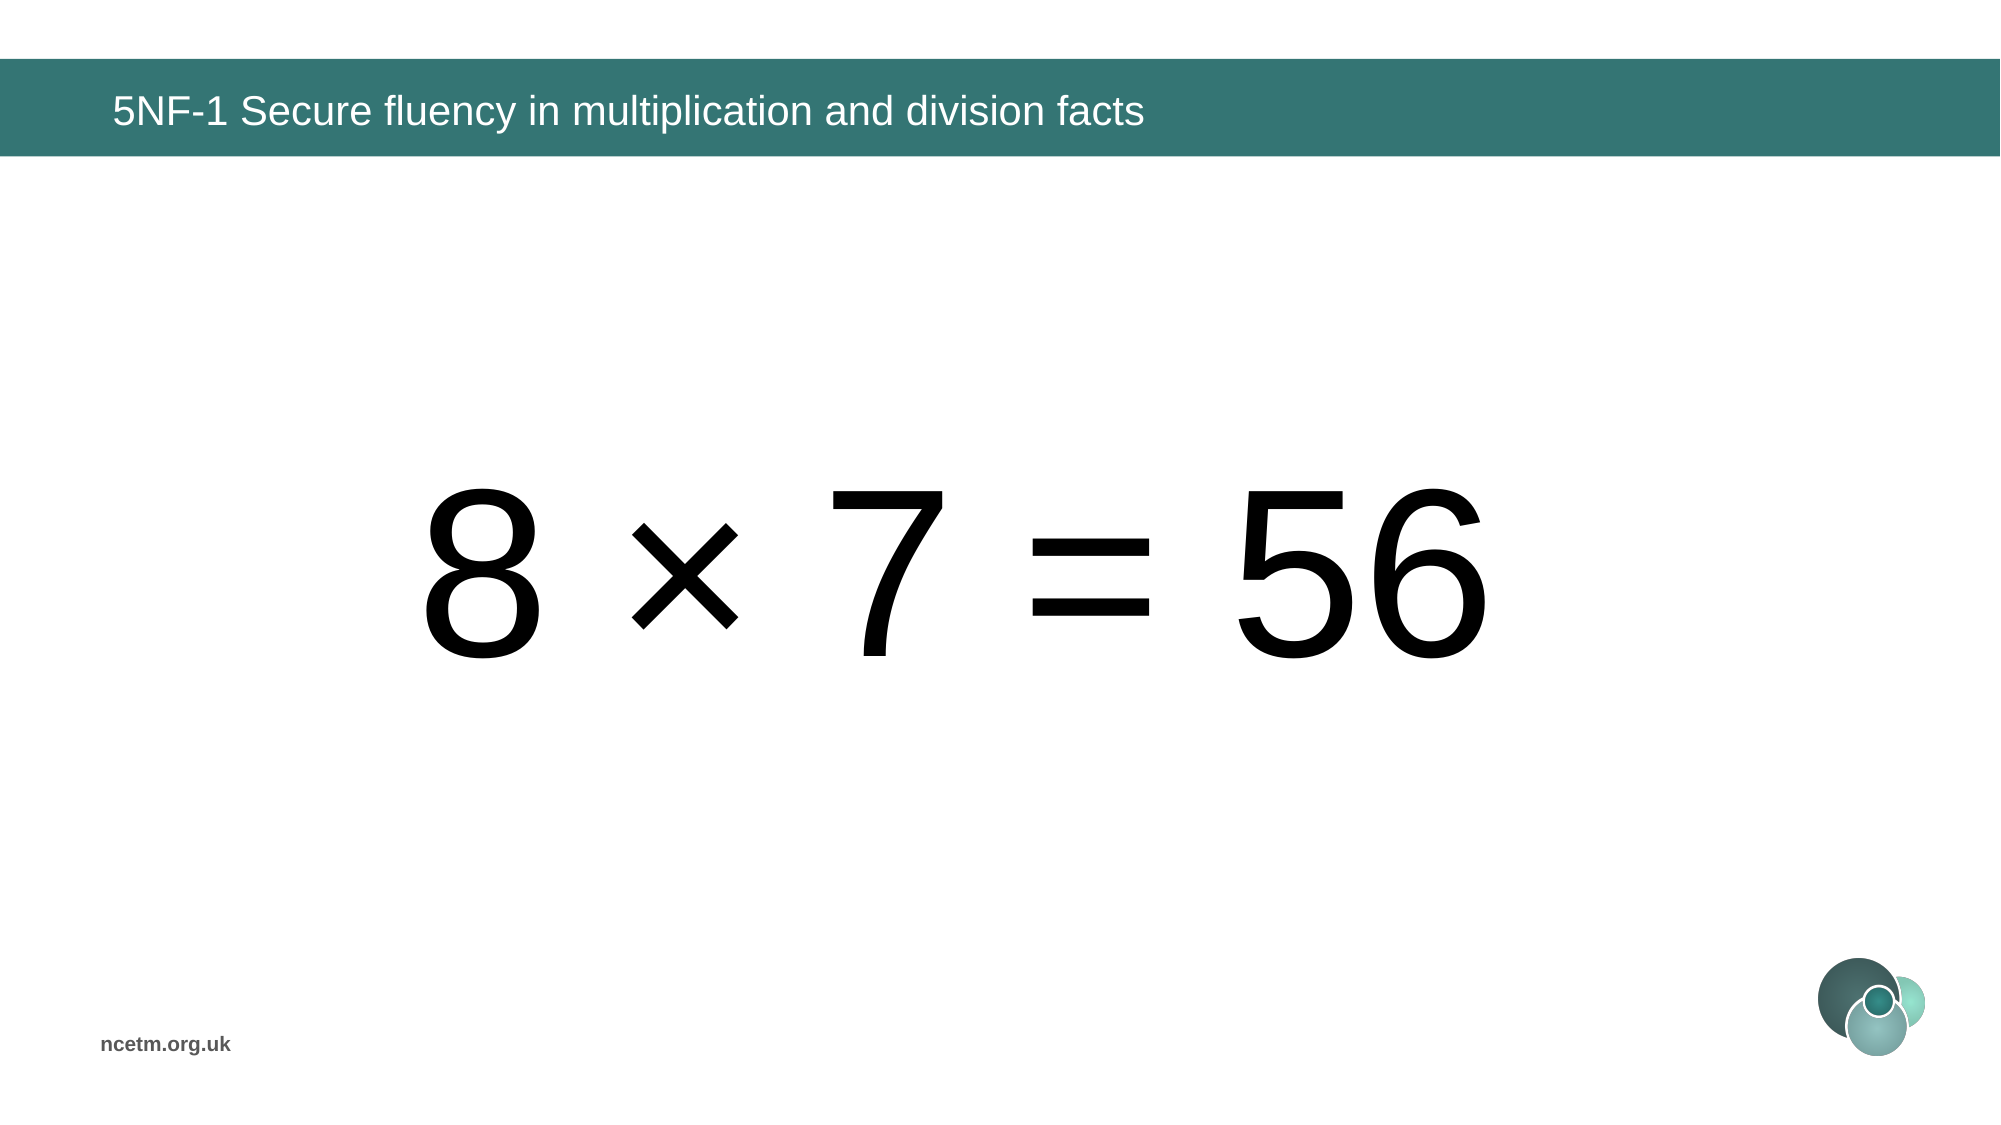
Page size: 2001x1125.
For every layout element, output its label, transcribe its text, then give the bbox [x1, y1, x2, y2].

title 5NF-1 Secure fluency in multiplication and division facts [97, 76, 1945, 147]
picture [1818, 958, 1925, 1056]
text_box 56 [1214, 409, 1511, 712]
text_box 8 × 7 = [401, 409, 1214, 712]
